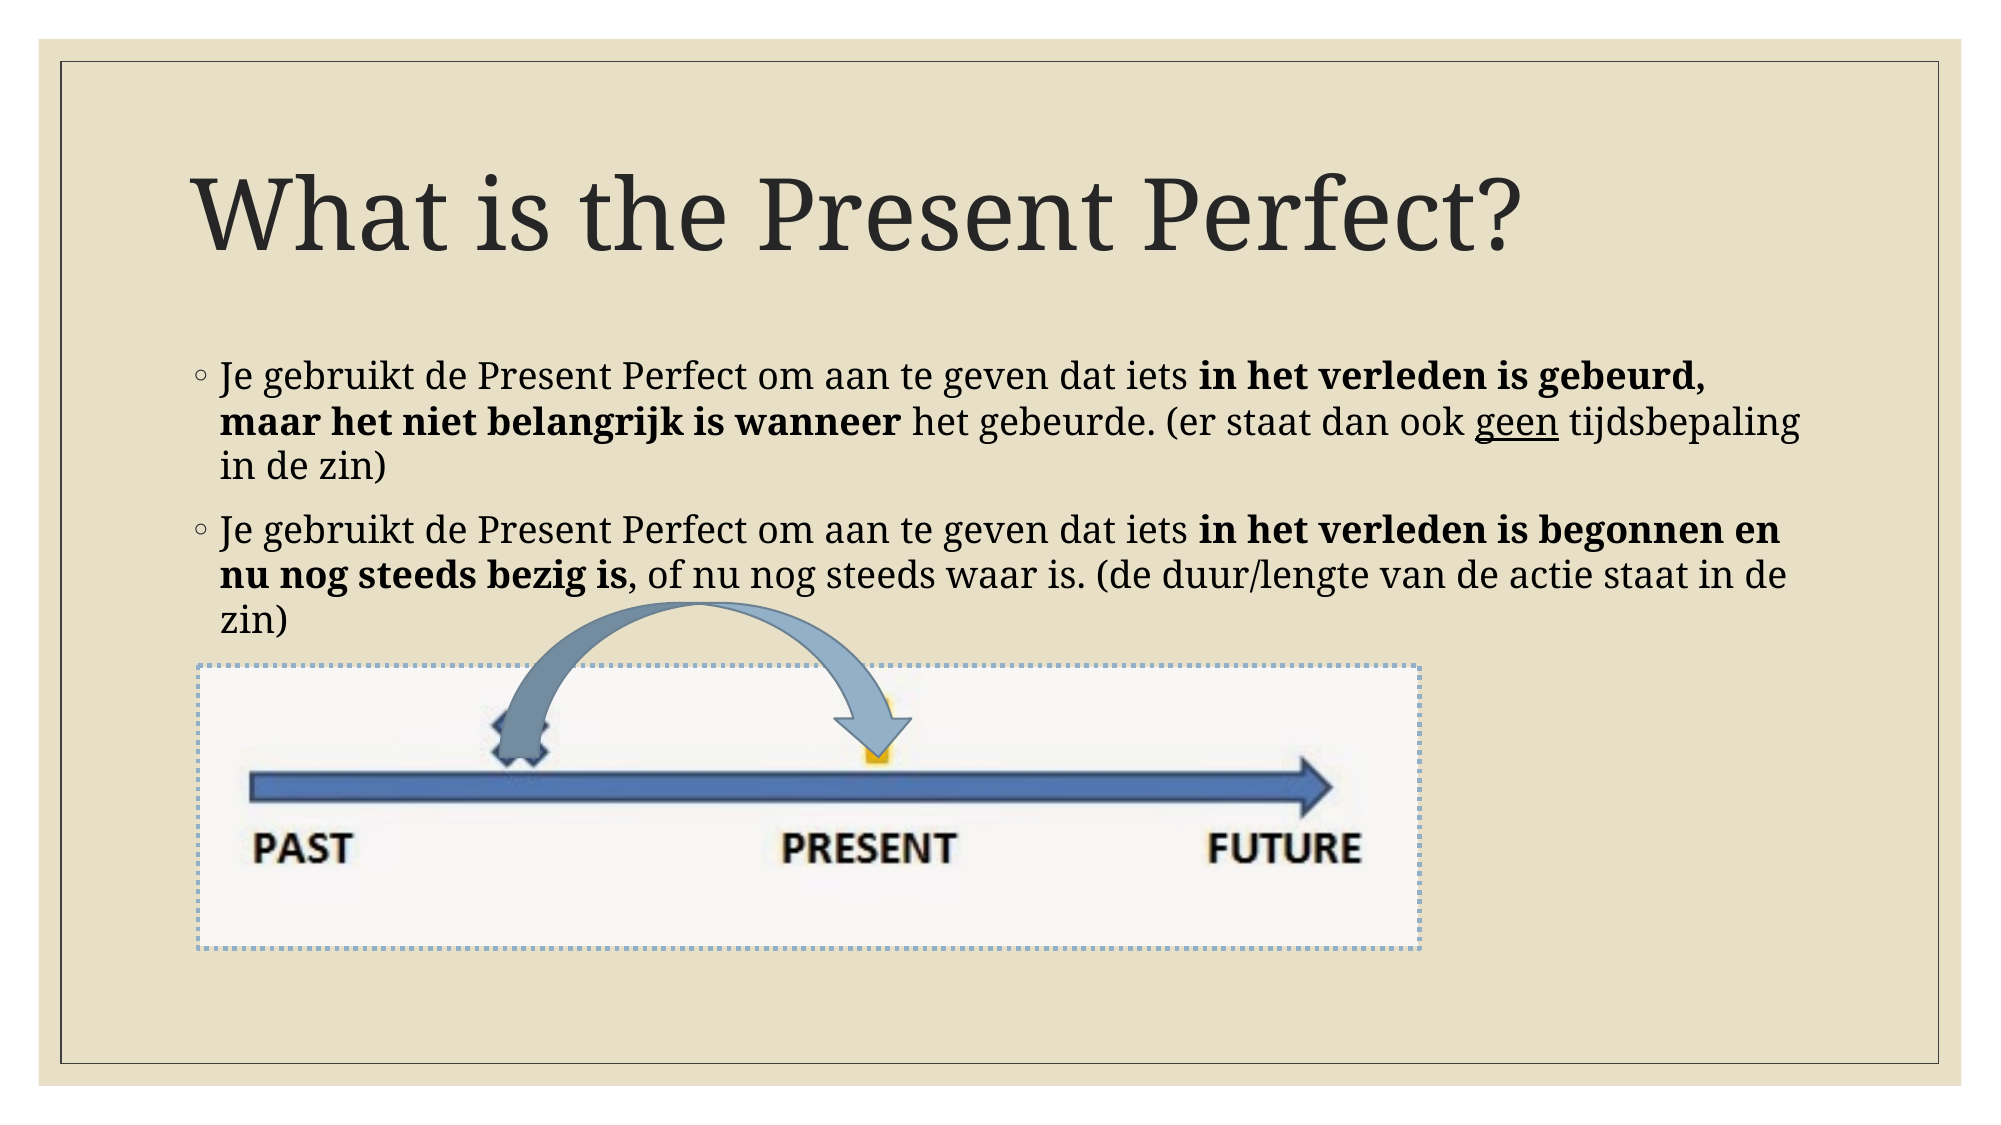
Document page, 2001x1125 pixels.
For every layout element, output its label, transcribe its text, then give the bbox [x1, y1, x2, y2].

list Je gebruikt de Present Perfect om aan te geven dat iets in het verleden is gebeurd, maar het niet belangrijk is wanneer het gebeurde. (er staat dan ook geen tijdsbepaling in de zin) Je gebruikt de Present Perfect om aan te geven dat iets in het verleden is begonnen en nu nog steeds bezig is, of nu nog steeds waar is. (de duur/lengte van de actie staat in de zin) [174, 345, 1825, 990]
title What is the Present Perfect? [174, 105, 1825, 331]
picture [200, 667, 1418, 947]
text_box [535, 601, 862, 663]
